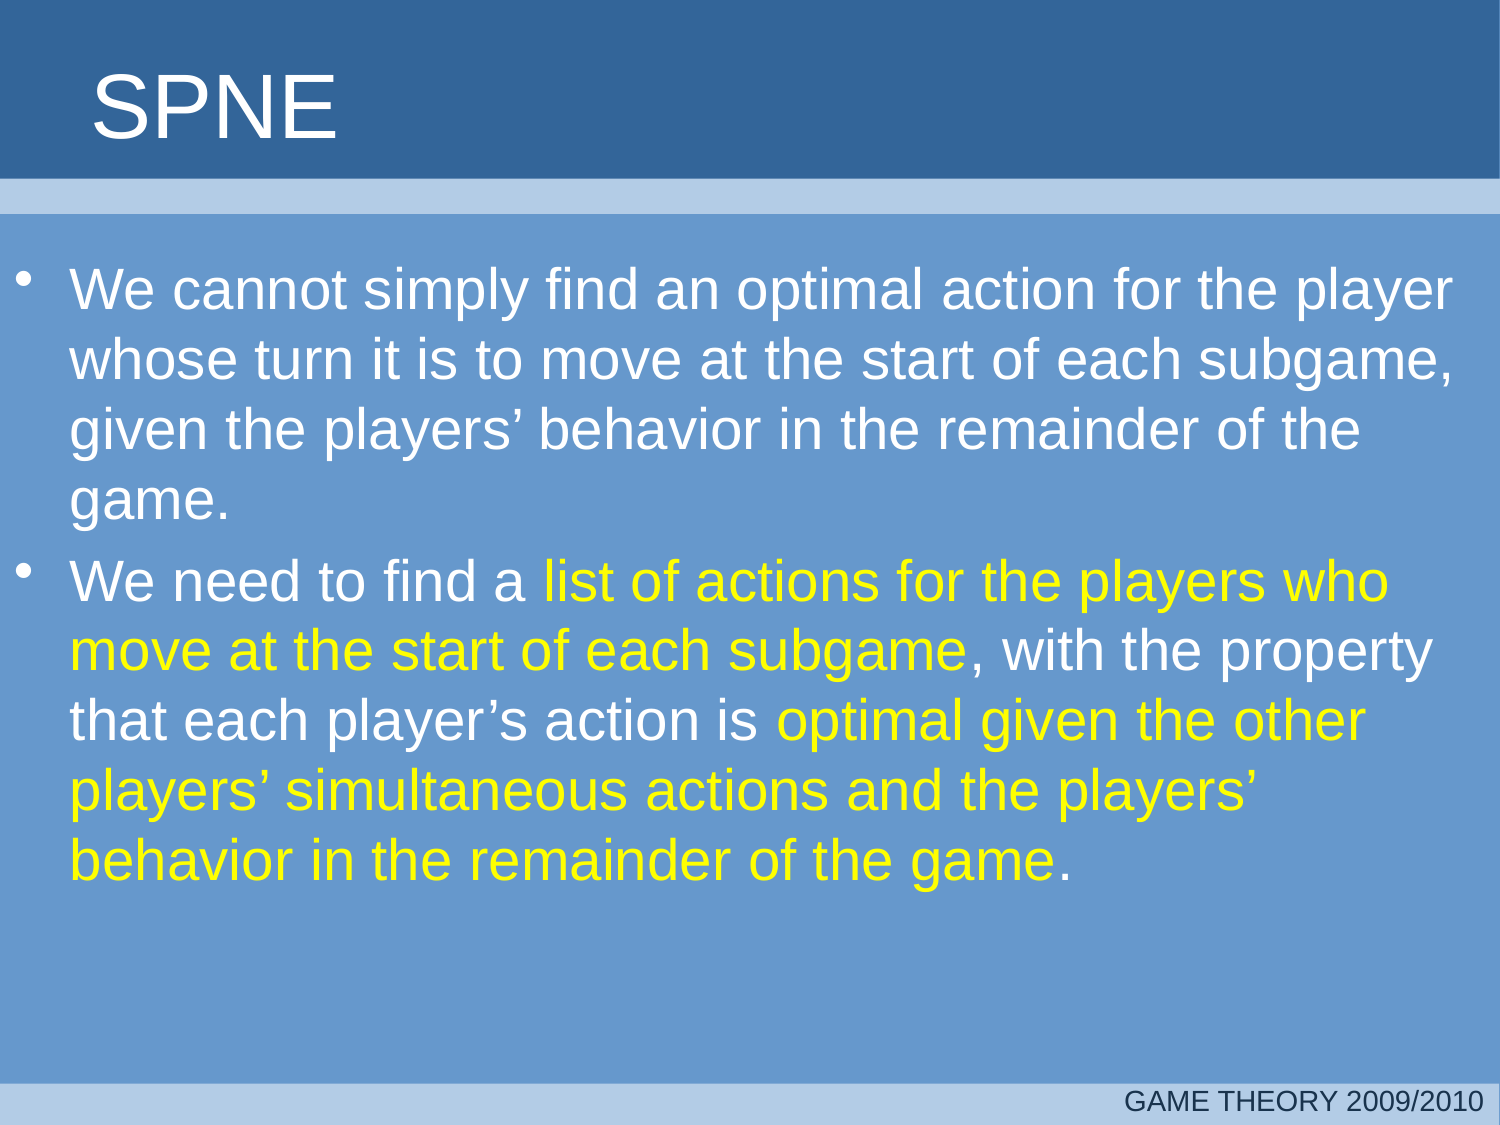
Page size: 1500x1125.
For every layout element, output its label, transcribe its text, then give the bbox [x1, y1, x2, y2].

text_box GAME THEORY 2009/2010 [1109, 1075, 1500, 1125]
title SPNE [74, 42, 1436, 162]
list We cannot simply find an optimal action for the player whose turn it is to move at the start of each subgame, given the players’ behavior in the remainder of the game. We need to find a list of actions for the players who move at the start of each subgame, with the property that each player’s action is optimal given the other players’ simultaneous actions and the players’ behavior in the remainder of the game. [0, 243, 1499, 1000]
